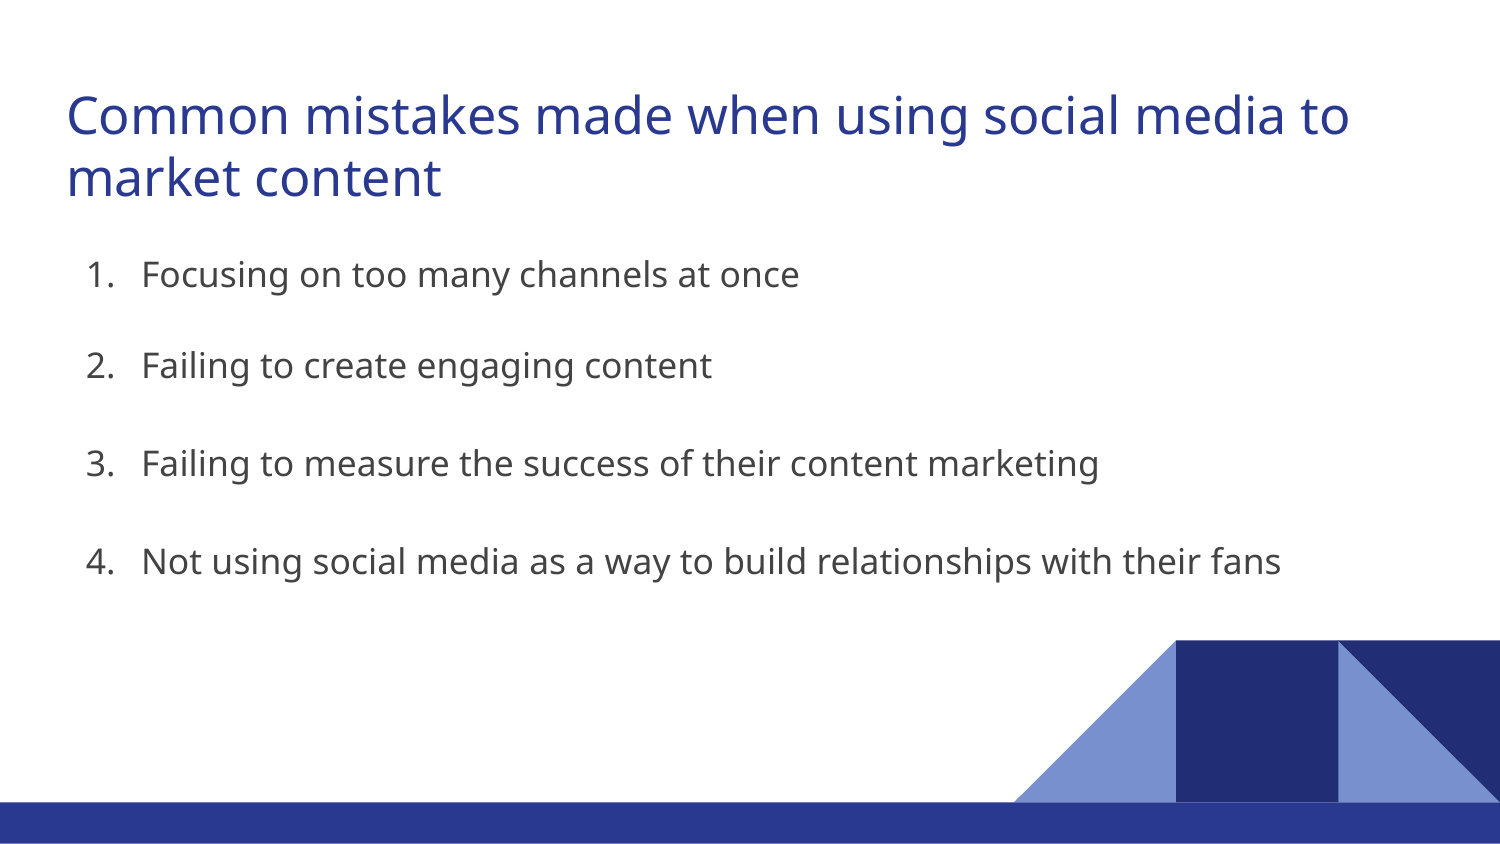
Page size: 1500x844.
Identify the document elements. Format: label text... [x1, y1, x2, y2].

list Focusing on too many channels at once Failing to create engaging content Failing to measure the success of their content marketing Not using social media as a way to build relationships with their fans [51, 230, 1449, 715]
title Common mistakes made when using social media to market content [51, 67, 1449, 208]
